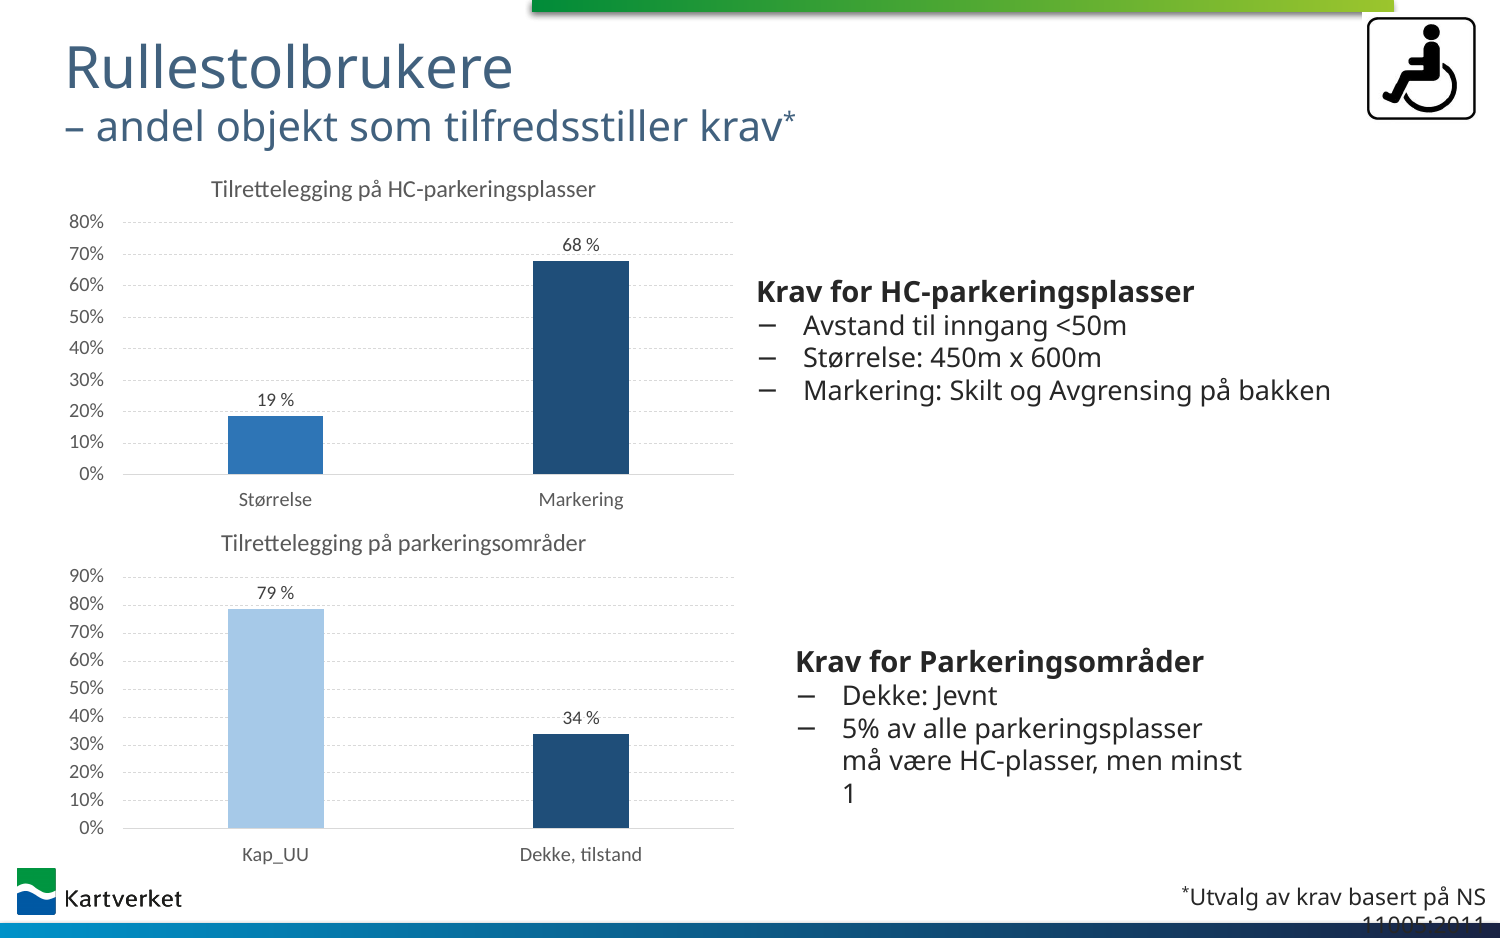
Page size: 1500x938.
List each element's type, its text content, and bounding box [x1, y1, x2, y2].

picture [1362, 12, 1481, 126]
text_box *Utvalg av krav basert på NS 11005:2011 [1068, 873, 1500, 938]
picture [62, 166, 746, 519]
text_box Rullestolbrukere – andel objekt som tilfredsstiller krav* [49, 25, 1431, 158]
text_box Krav for HC-parkeringsplasser Avstand til inngang <50m Størrelse: 450m x 600m Markering: Skilt og Avgrensing på bakken [750, 265, 1346, 413]
text_box Krav for Parkeringsområder Dekke: Jevnt 5% av alle parkeringsplasser må være HC-plasser, men minst 1 [780, 636, 1261, 816]
picture [62, 520, 746, 874]
